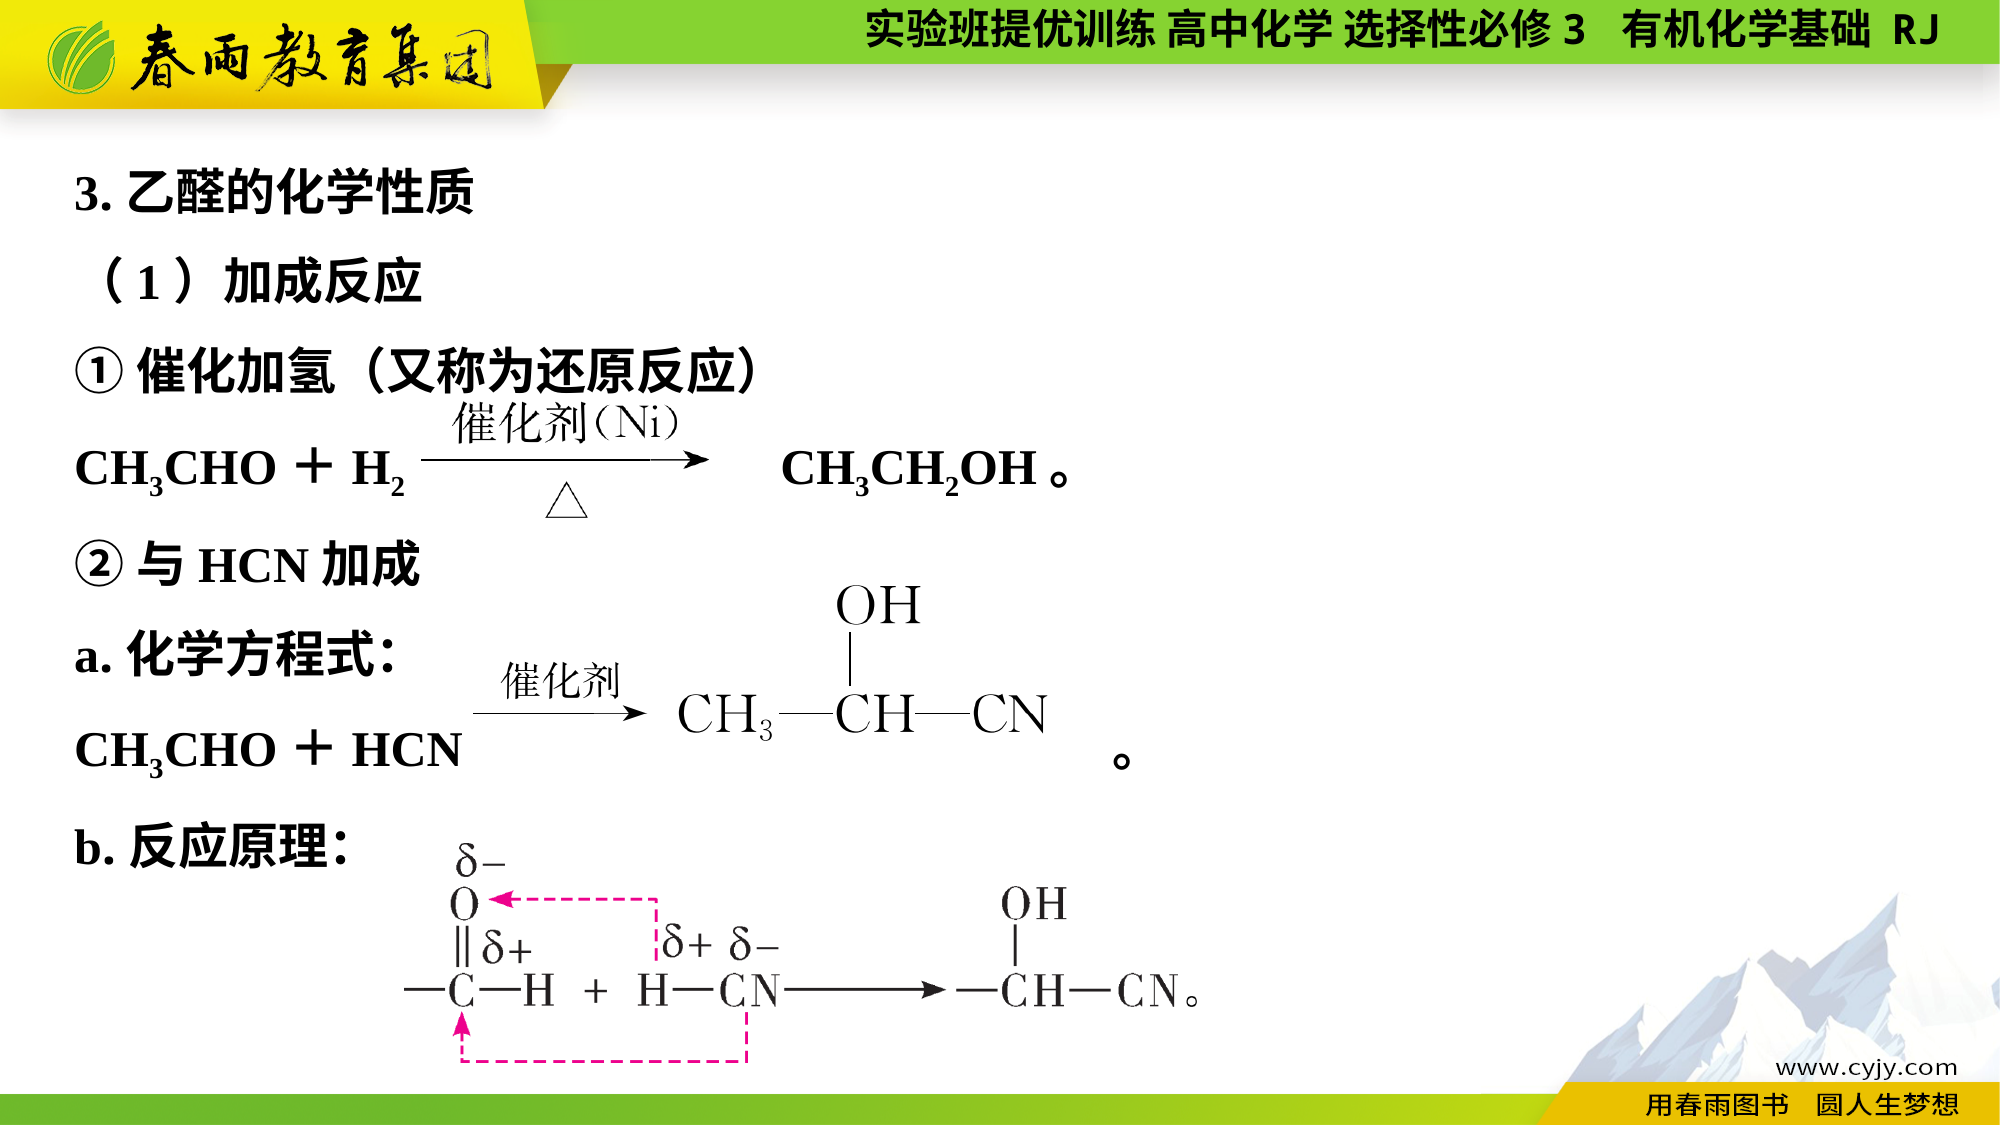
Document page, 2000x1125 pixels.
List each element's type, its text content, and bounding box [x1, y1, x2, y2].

list 3.乙醛的化学性质 （1）加成反应 ①催化加氢（又称为还原反应） CH3CHO＋H2 CH3CH2OH。 ②与HCN加成 a.化学方程式： CH3CHO＋HCN 。 b.反应原理： [59, 122, 1944, 865]
picture [0, 0, 2000, 1125]
